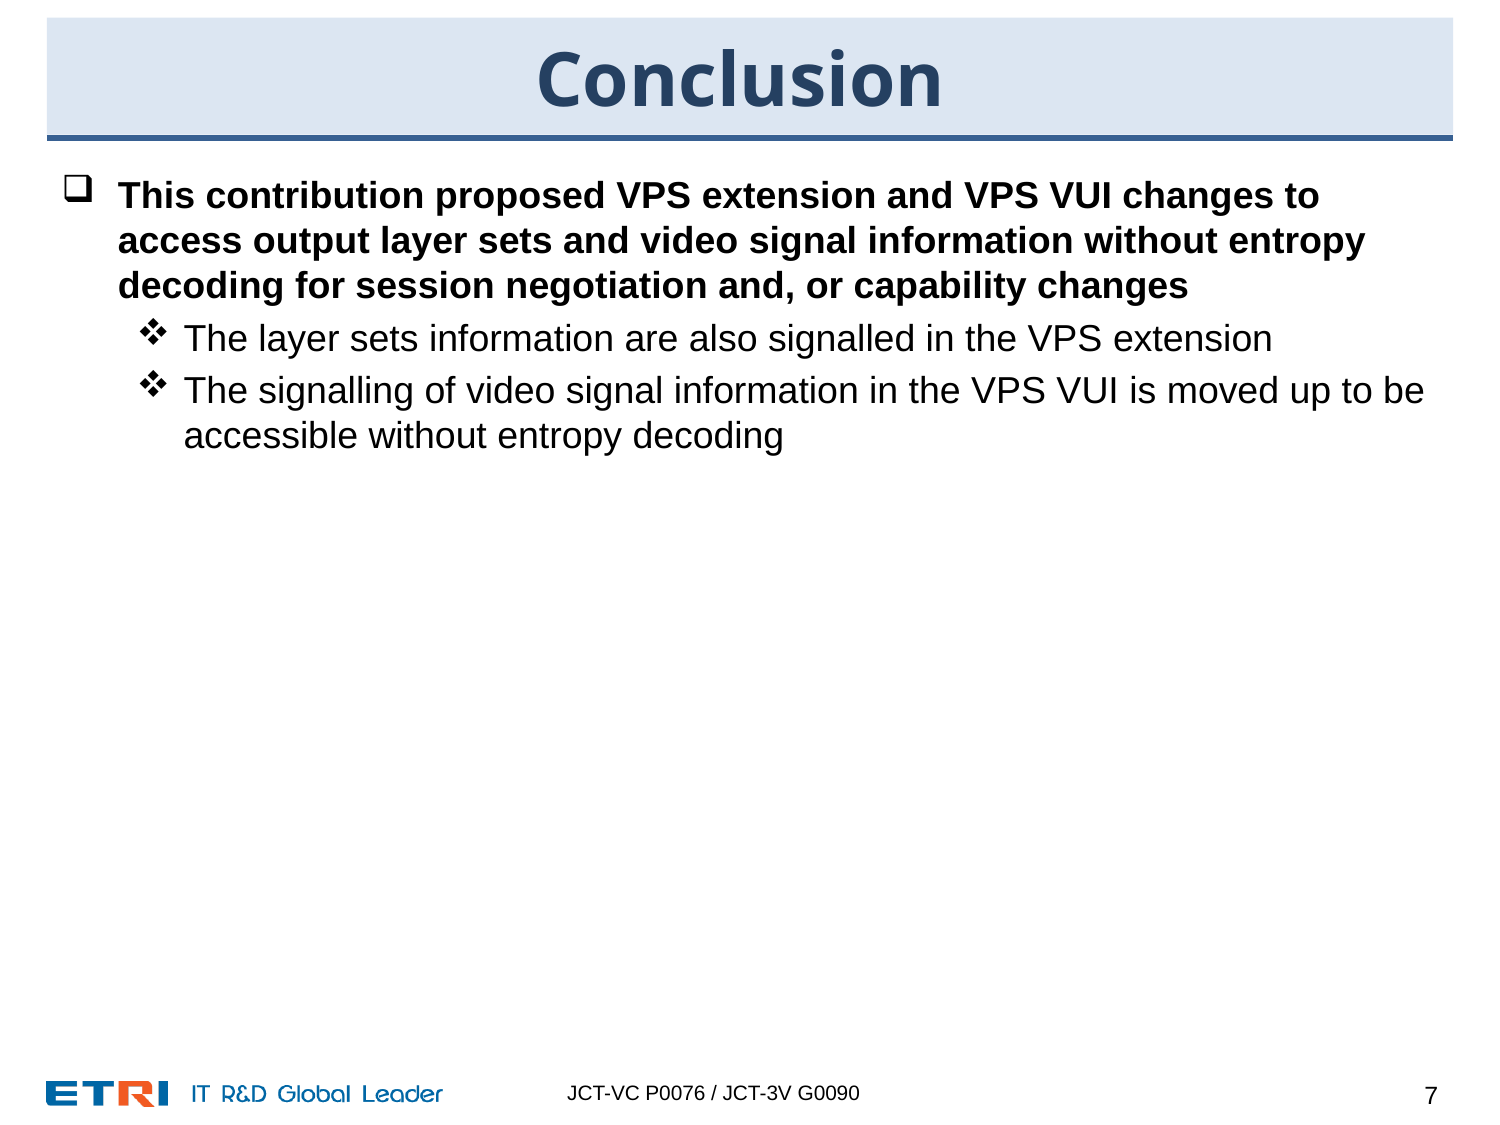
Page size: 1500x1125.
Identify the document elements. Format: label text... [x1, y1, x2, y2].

picture [191, 1072, 451, 1120]
title Conclusion [46, 17, 1454, 135]
picture [46, 1081, 168, 1107]
list This contribution proposed VPS extension and VPS VUI changes to access output layer sets and video signal information without entropy decoding for session negotiation and, or capability changes The layer sets information are also signalled in the VPS extension The signalling of video signal information in the VPS VUI is moved up to be accessible without entropy decoding [46, 164, 1454, 1067]
slide_number 7 [1160, 1072, 1454, 1121]
